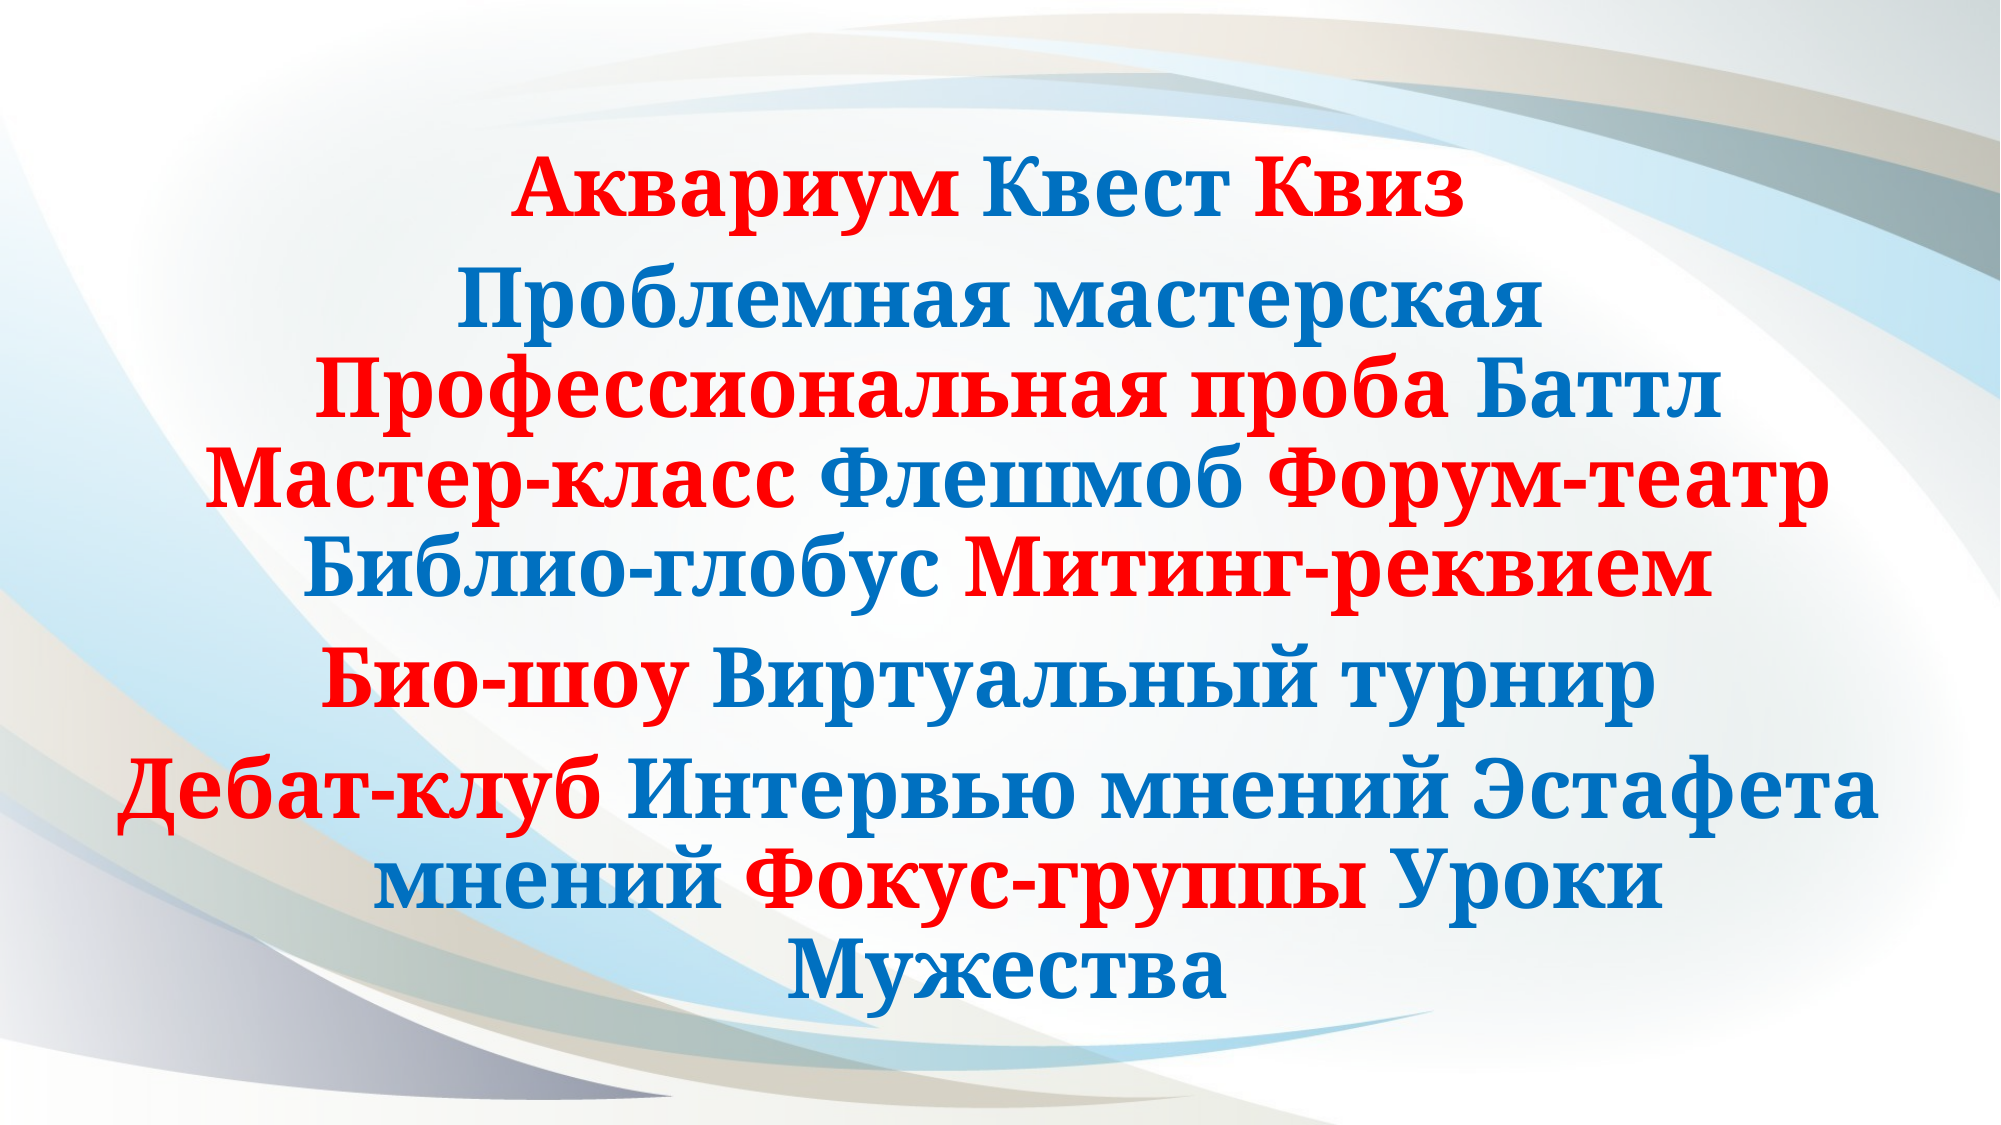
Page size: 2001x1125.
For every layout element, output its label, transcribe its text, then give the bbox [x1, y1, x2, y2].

list Аквариум Квест Квиз Проблемная мастерская Профессиональная проба Баттл Мастер-класс Флешмоб Форум-театр Библио-глобус Митинг-реквием Био-шоу Виртуальный турнир Дебат-клуб Интервью мнений Эстафета мнений Фокус-группы Уроки Мужества [99, 46, 1900, 1125]
